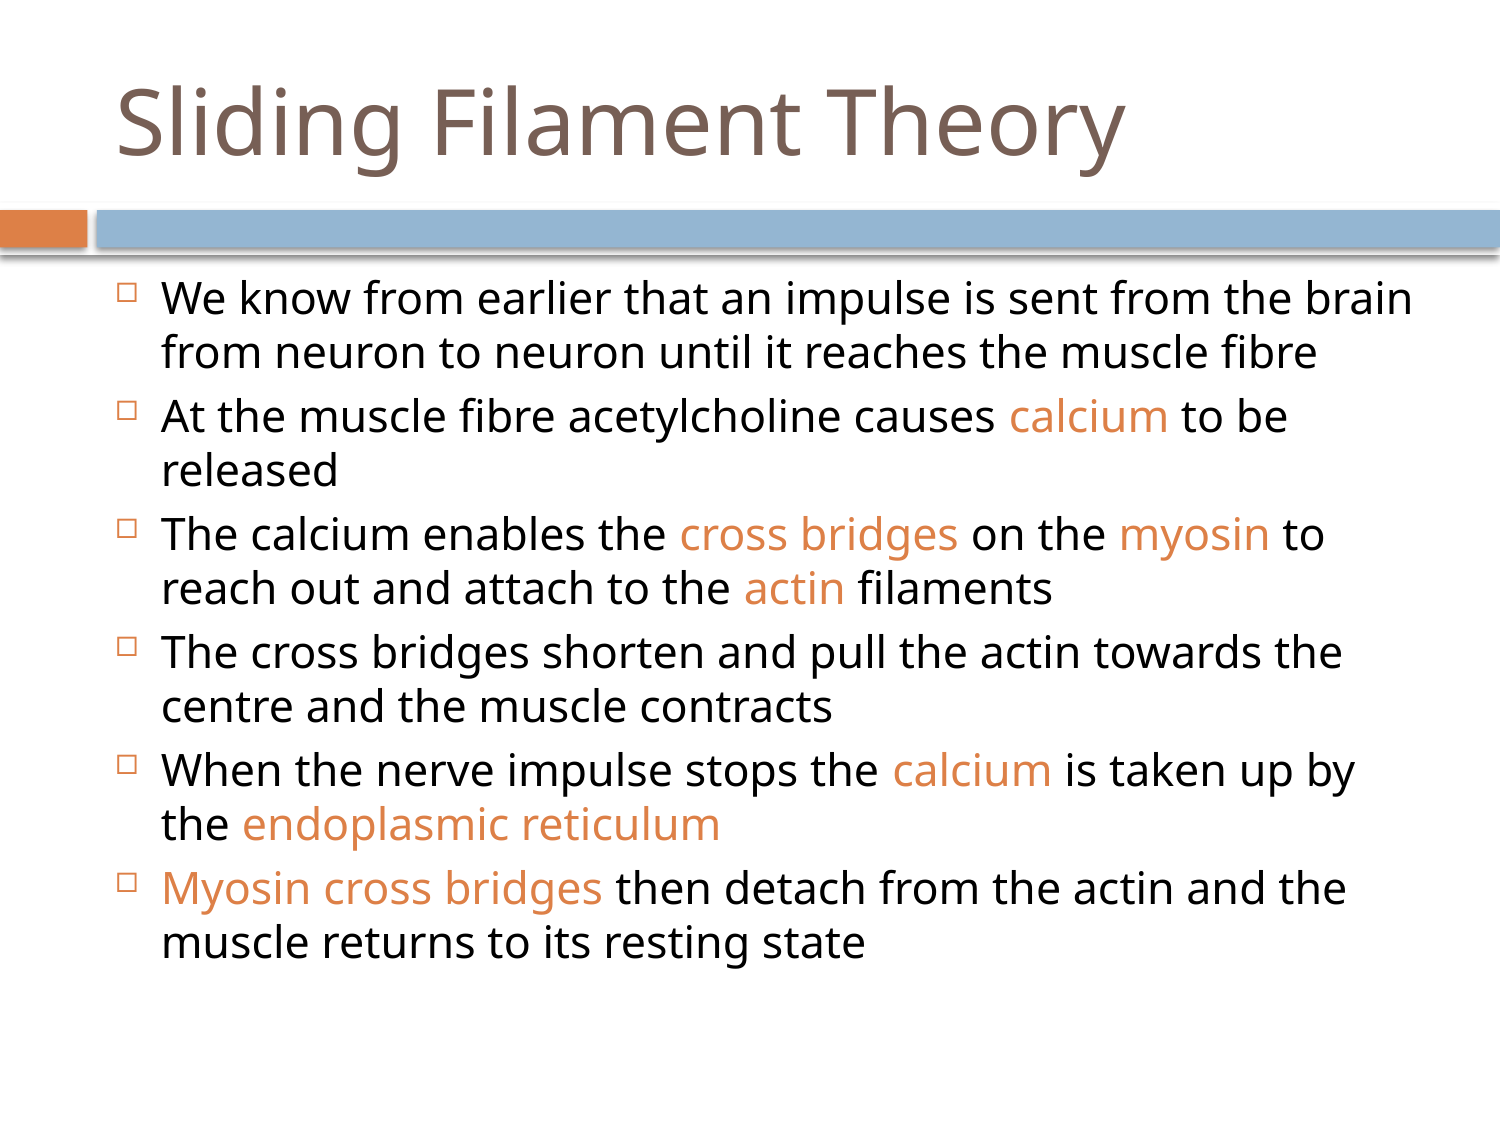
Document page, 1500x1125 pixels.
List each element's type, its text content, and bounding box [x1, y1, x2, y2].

title Sliding Filament Theory [100, 37, 1438, 200]
list We know from earlier that an impulse is sent from the brain from neuron to neuron until it reaches the muscle fibre At the muscle fibre acetylcholine causes calcium to be released The calcium enables the cross bridges on the myosin to reach out and attach to the actin filaments The cross bridges shorten and pull the actin towards the centre and the muscle contracts When the nerve impulse stops the calcium is taken up by the endoplasmic reticulum Myosin cross bridges then detach from the actin and the muscle returns to its resting state [100, 262, 1438, 1000]
